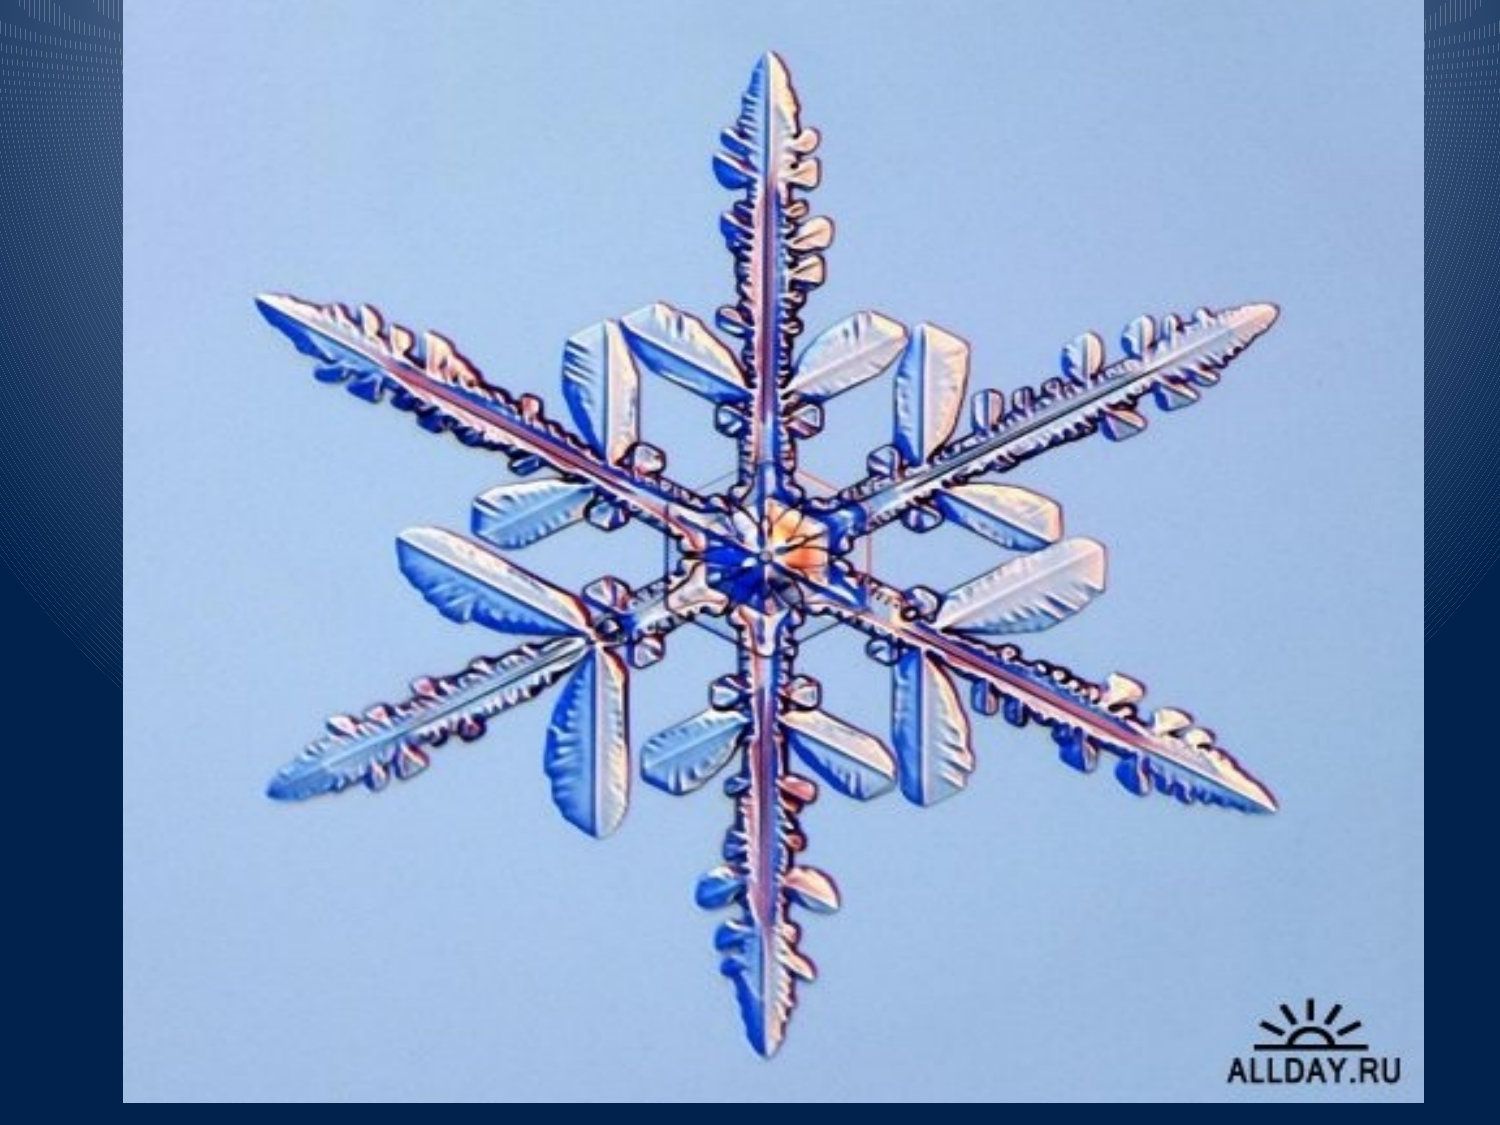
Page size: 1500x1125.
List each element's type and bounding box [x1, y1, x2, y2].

picture [123, 0, 1424, 1103]
